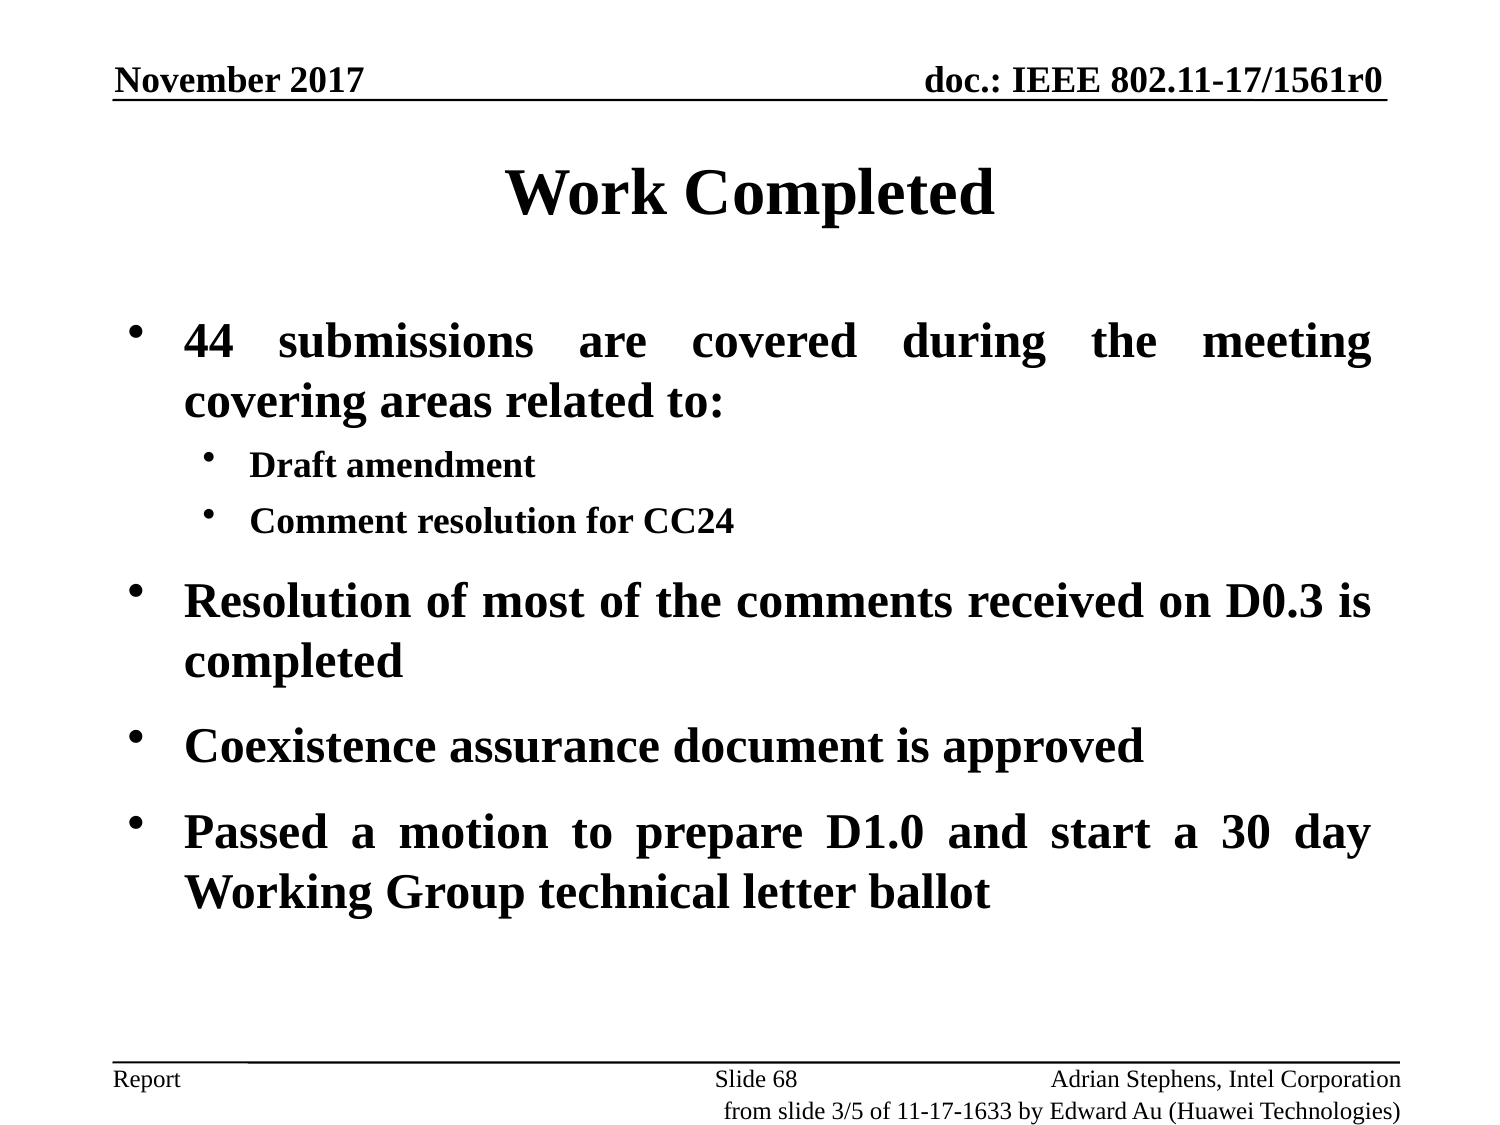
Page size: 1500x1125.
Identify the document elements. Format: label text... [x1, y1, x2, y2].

text_box Work Completed [112, 99, 1388, 275]
footer Adrian Stephens, Intel Corporation [1024, 1061, 1402, 1087]
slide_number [114, 54, 374, 101]
slide_number Slide 68 [711, 1061, 801, 1093]
text_box 44 submissions are covered during the meeting covering areas related to: Draft amendment Comment resolution for CC24 Resolution of most of the comments received on D0.3 is completed Coexistence assurance document is approved Passed a motion to prepare D1.0 and start a 30 day Working Group technical letter ballot [112, 299, 1388, 1025]
text_box from slide 3/5 of 11-17-1633 by Edward Au (Huawei Technologies) [343, 1087, 1417, 1125]
